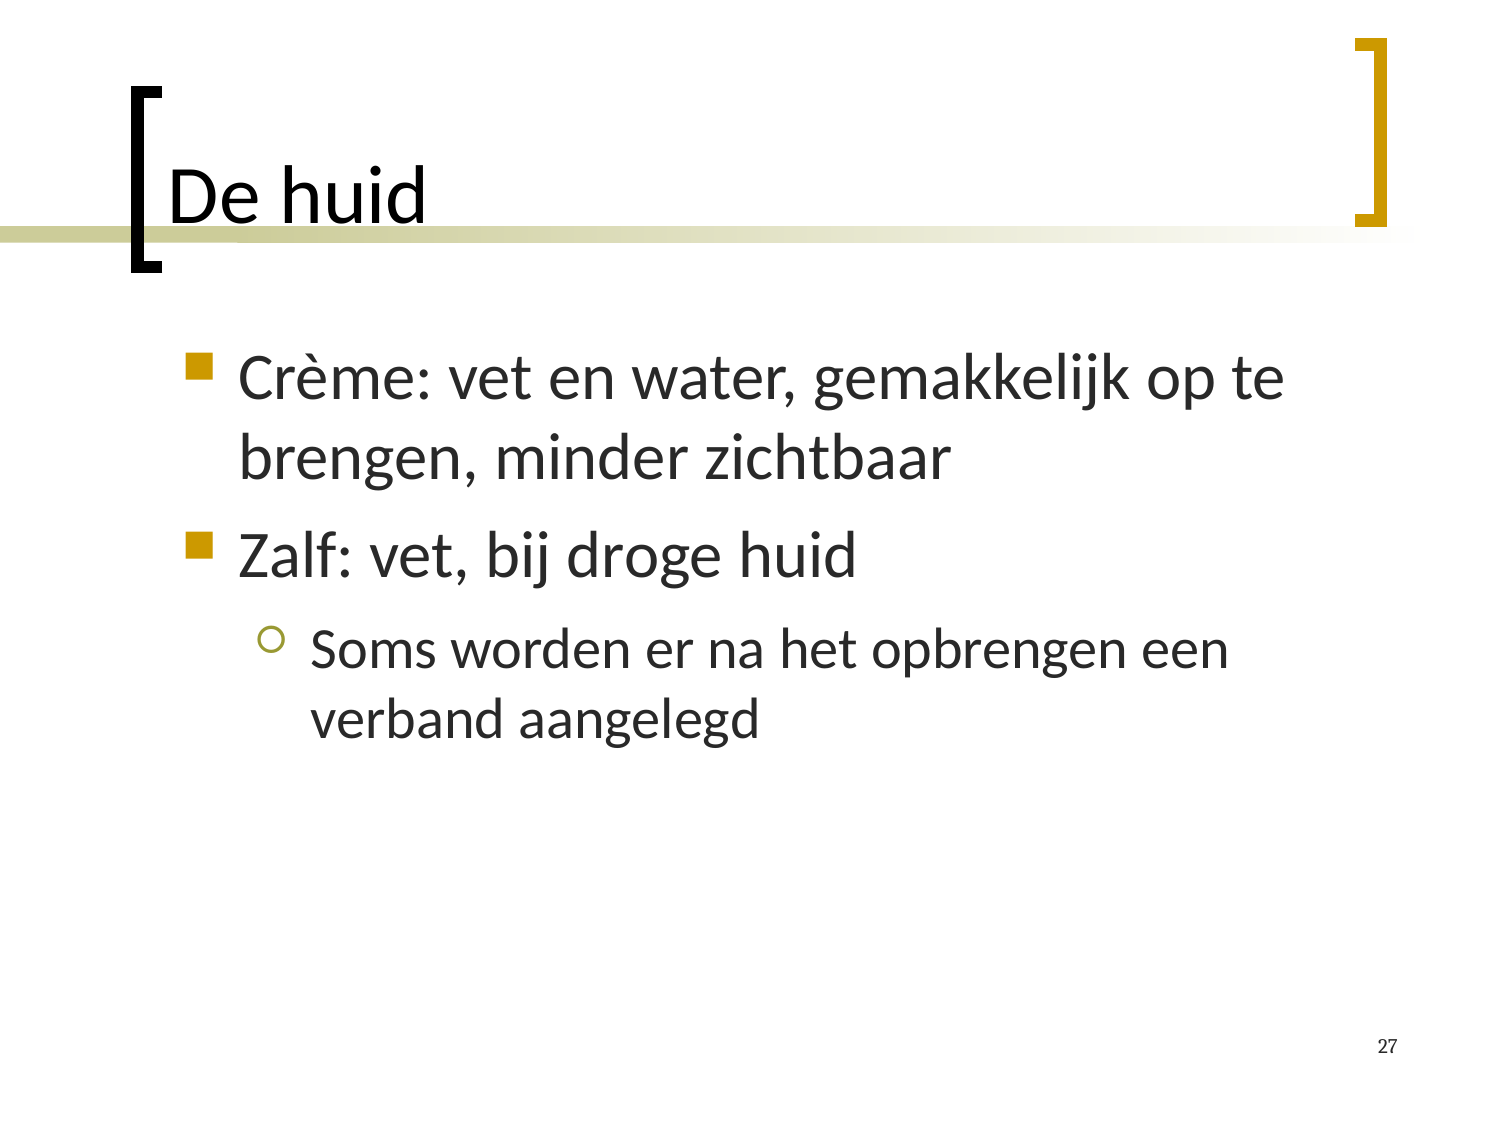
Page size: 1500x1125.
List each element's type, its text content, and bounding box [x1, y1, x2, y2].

slide_number 27 [1099, 1024, 1413, 1101]
list Crème: vet en water, gemakkelijk op te brengen, minder zichtbaar Zalf: vet, bij droge huid Soms worden er na het opbrengen een verband aangelegd [155, 324, 1413, 1000]
title De huid [152, 15, 1328, 248]
